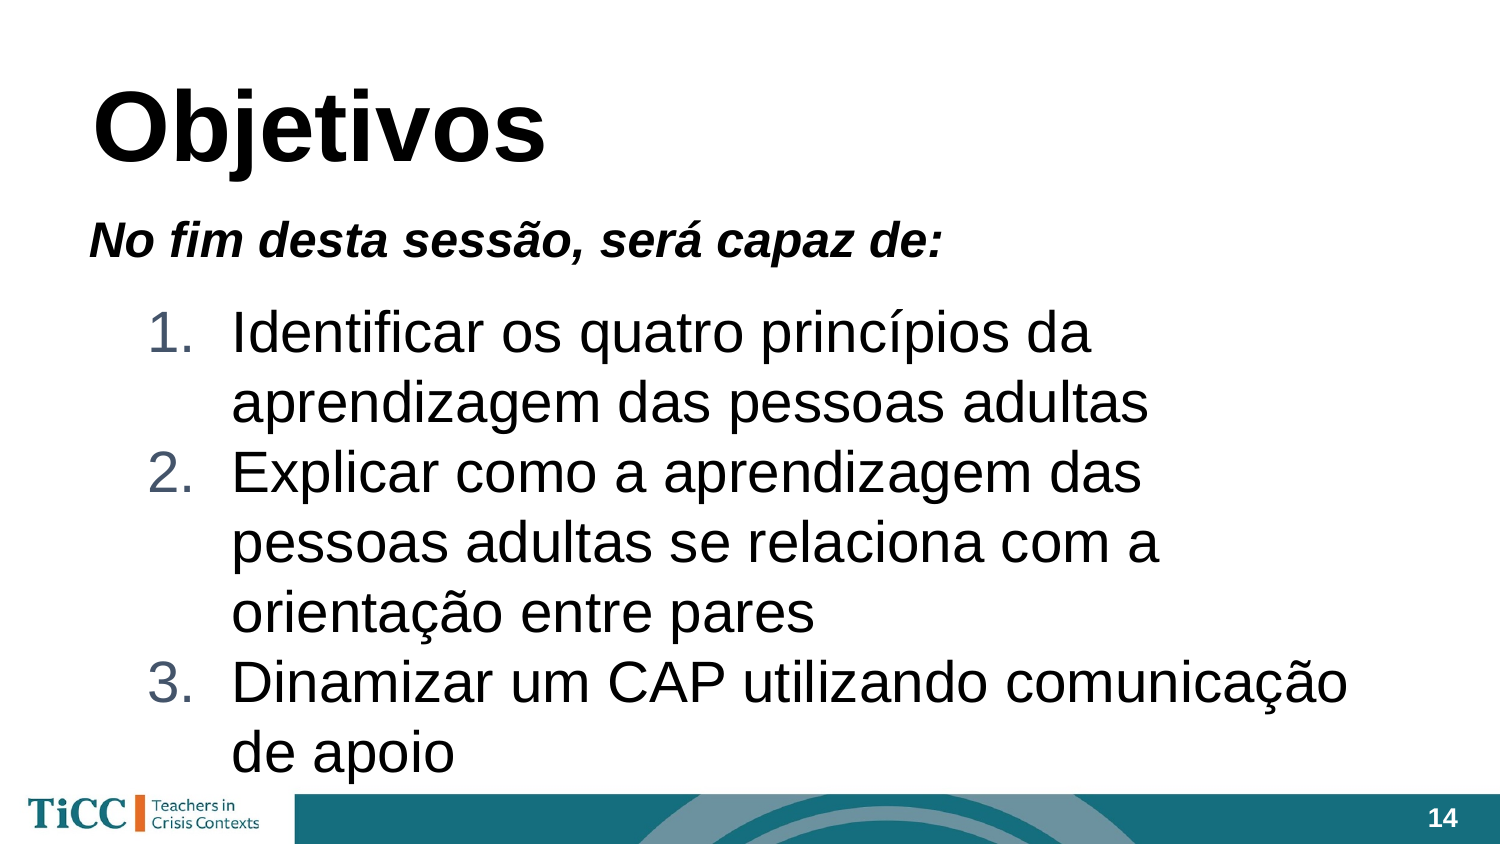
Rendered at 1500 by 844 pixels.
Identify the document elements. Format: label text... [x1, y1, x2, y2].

picture [0, 0, 1500, 844]
slide_number ‹#› [1383, 784, 1473, 844]
text_box No fim desta sessão, será capaz de: [61, 199, 1404, 276]
title Objetivos [78, 8, 1428, 196]
list Identificar os quatro princípios da aprendizagem das pessoas adultas Explicar como a aprendizagem das pessoas adultas se relaciona com a orientação entre pares Dinamizar um CAP utilizando comunicação de apoio [132, 279, 1374, 771]
